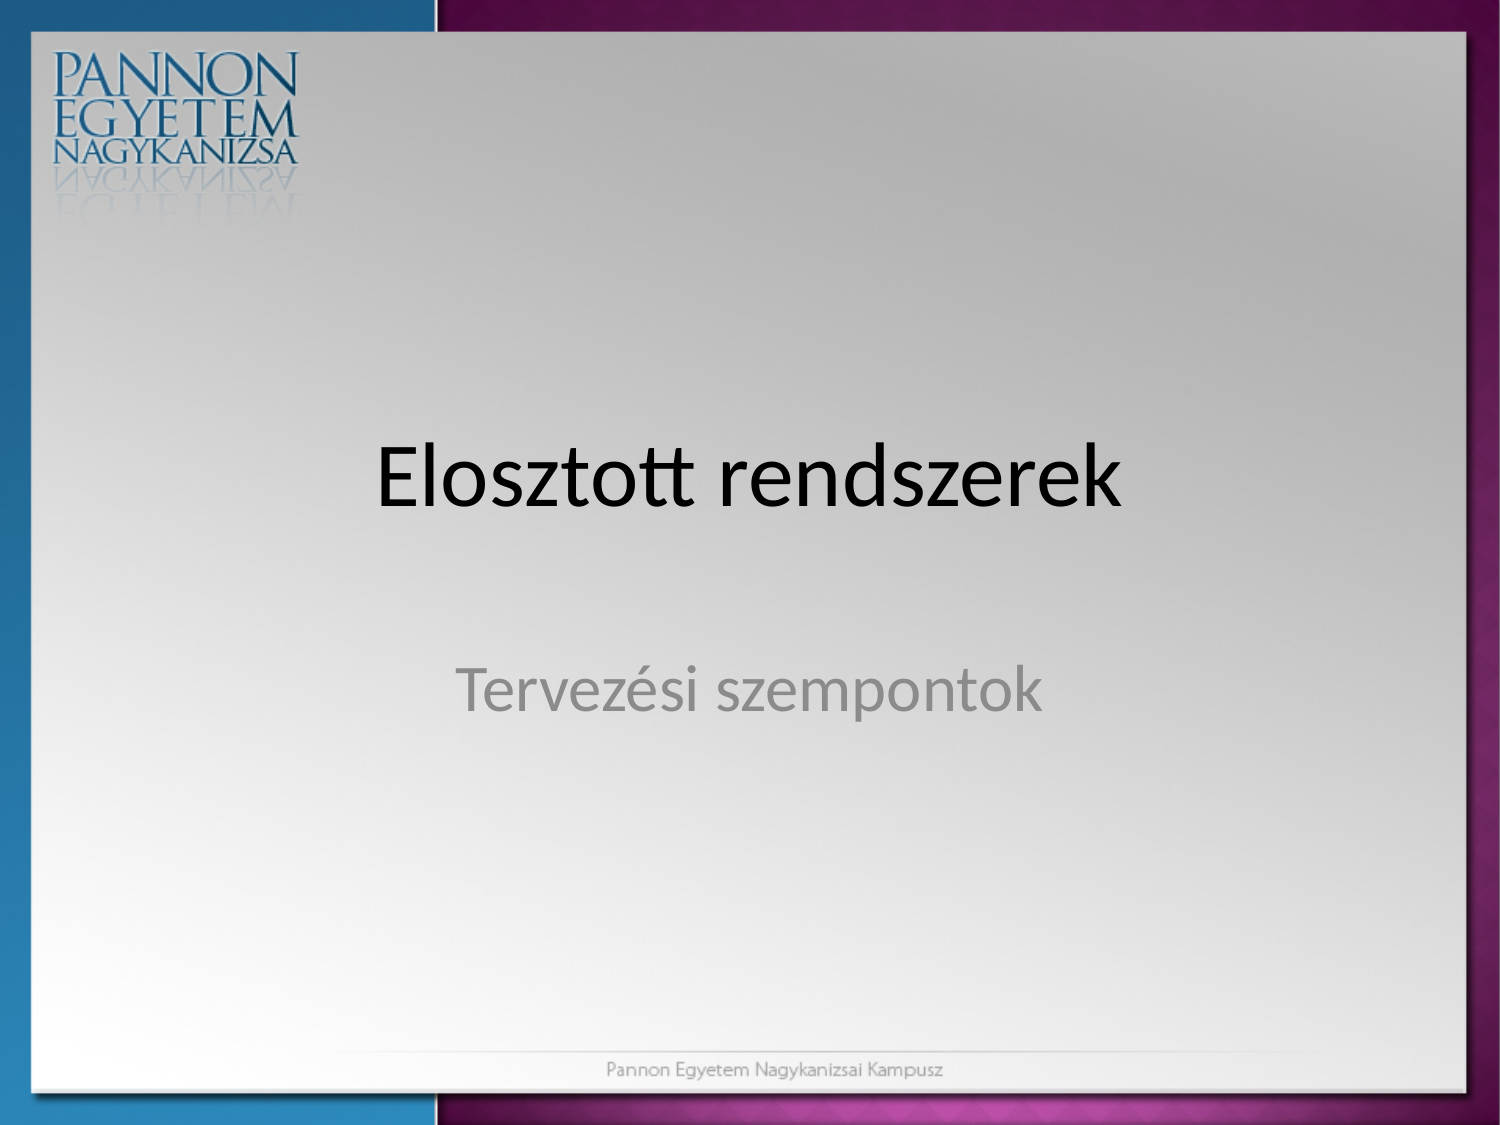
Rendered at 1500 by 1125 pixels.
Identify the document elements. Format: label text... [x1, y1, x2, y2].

picture [0, 0, 1500, 1125]
title Elosztott rendszerek [112, 349, 1388, 591]
subtitle Tervezési szempontok [225, 637, 1275, 925]
